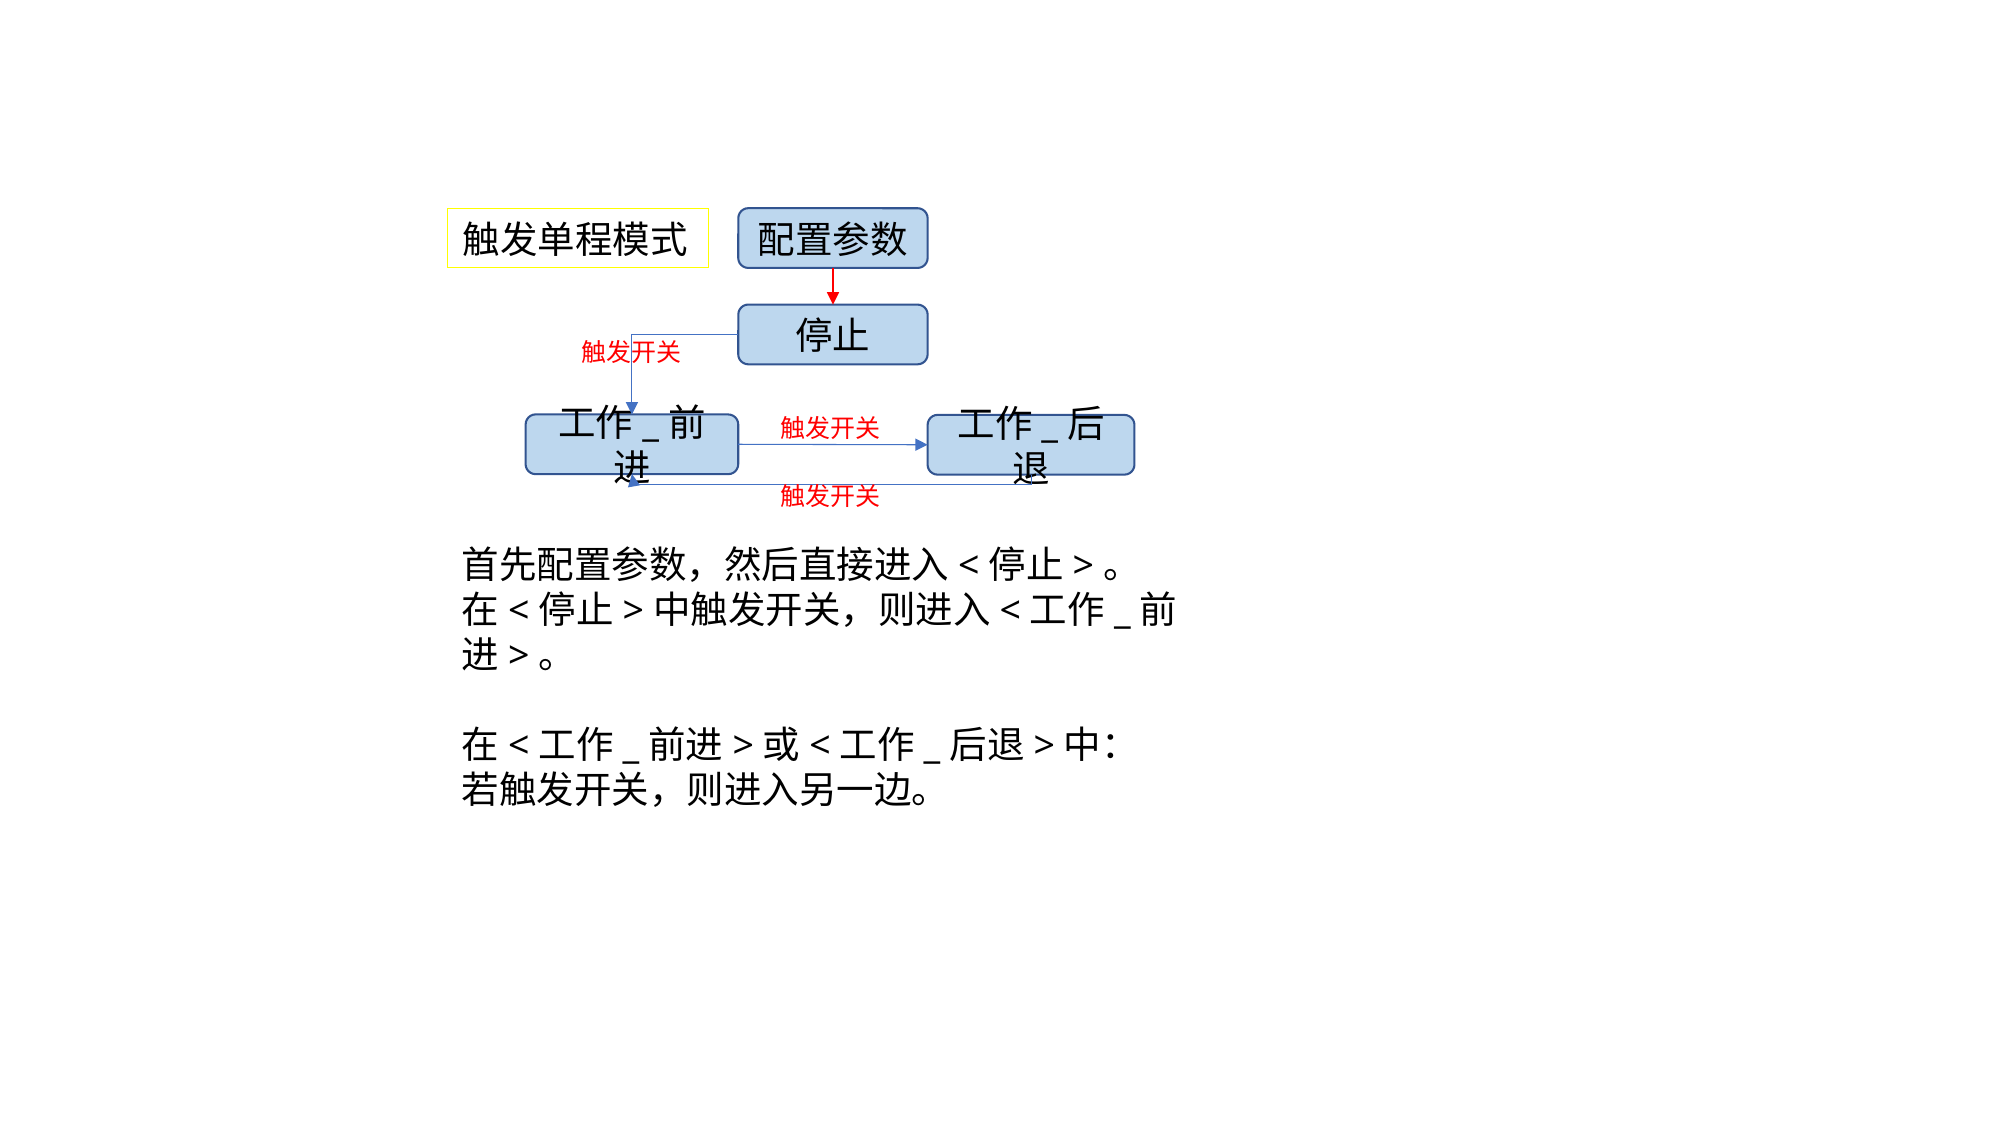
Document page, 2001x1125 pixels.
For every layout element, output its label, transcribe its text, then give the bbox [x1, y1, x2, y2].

text_box 触发开关 [536, 328, 727, 374]
text_box 配置参数 [737, 207, 929, 269]
text_box 首先配置参数，然后直接进入<停止>。 在<停止>中触发开关，则进入<工作_前进>。 在<工作_前进>或<工作_后退>中： 若触发开关，则进入另一边。 [446, 533, 1200, 819]
text_box 触发开关 [735, 405, 831, 450]
text_box 触发单程模式 [447, 208, 709, 268]
text_box 停止 [832, 303, 929, 366]
text_box 触发开关 [832, 445, 926, 450]
text_box 工作_后退 [926, 413, 1136, 476]
text_box 停止 [737, 303, 831, 366]
text_box 触发开关 [832, 473, 926, 518]
text_box 触发开关 [735, 473, 831, 518]
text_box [631, 334, 739, 415]
text_box 触发开关 [832, 405, 926, 444]
text_box 工作_前进 [524, 413, 740, 476]
